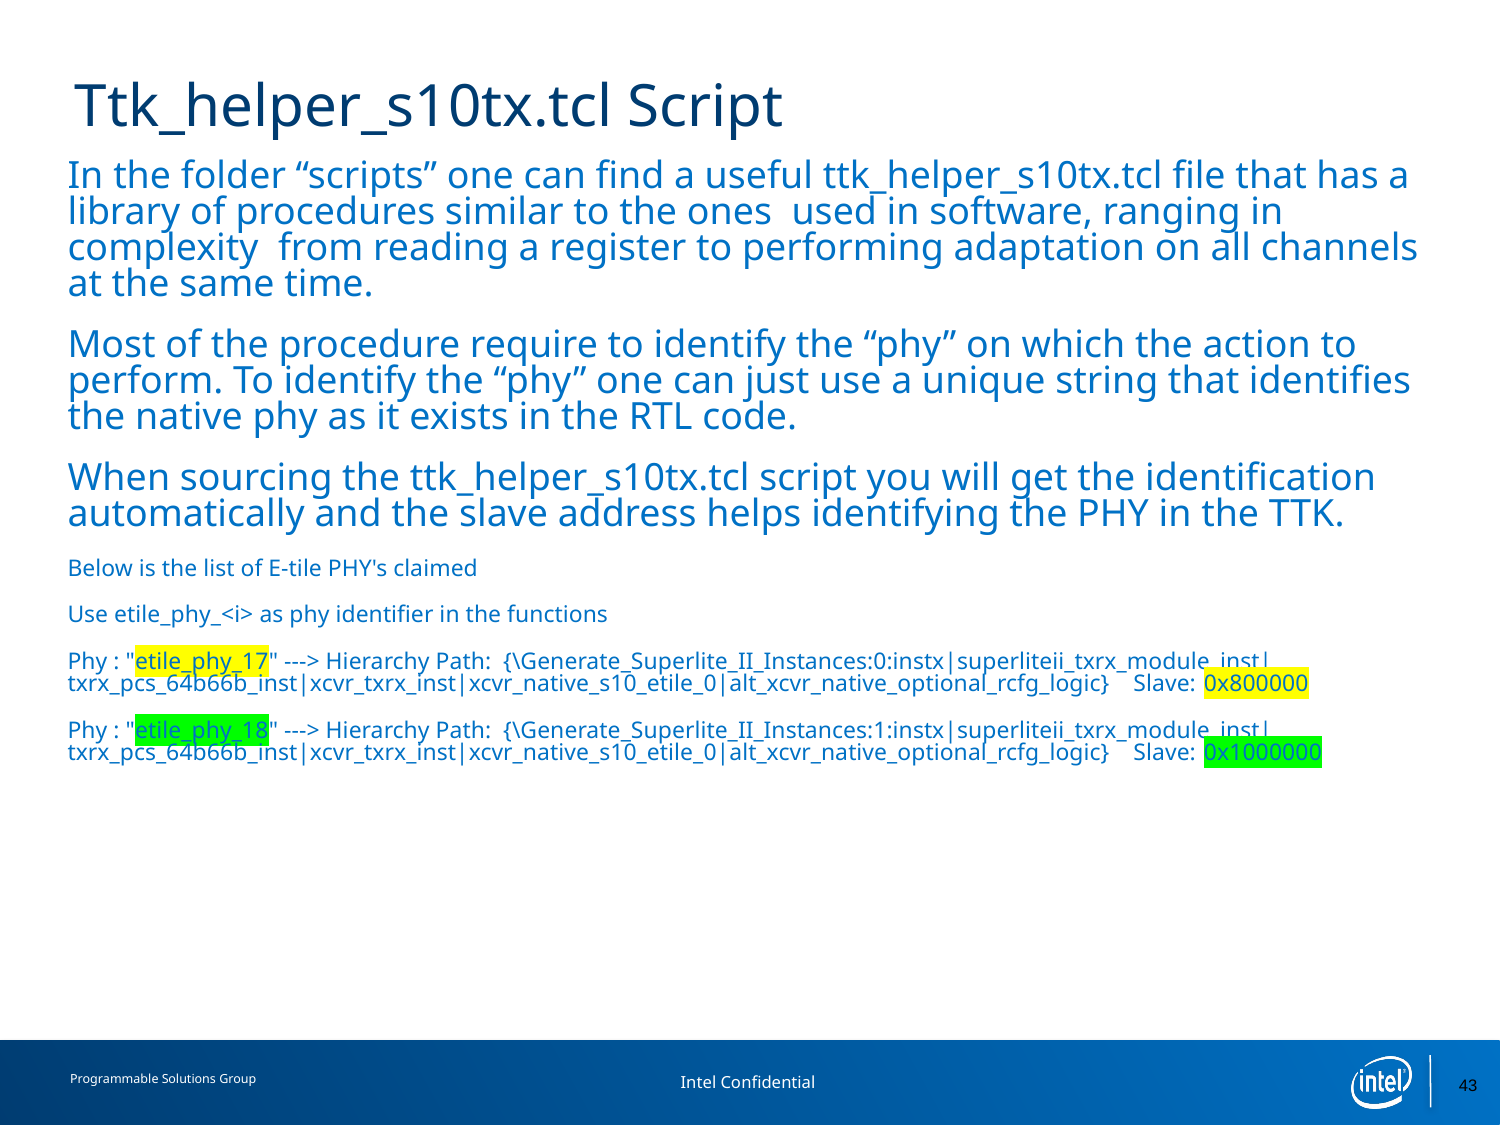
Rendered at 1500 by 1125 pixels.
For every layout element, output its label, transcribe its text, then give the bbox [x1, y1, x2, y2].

title Ttk_helper_s10tx.tcl Script [74, 67, 1425, 159]
slide_number 43 [1127, 1055, 1478, 1116]
list In the folder “scripts” one can find a useful ttk_helper_s10tx.tcl file that has a library of procedures similar to the ones used in software, ranging in complexity from reading a register to performing adaptation on all channels at the same time. Most of the procedure require to identify the “phy” on which the action to perform. To identify the “phy” one can just use a unique string that identifies the native phy as it exists in the RTL code. When sourcing the ttk_helper_s10tx.tcl script you will get the identification automatically and the slave address helps identifying the PHY in the TTK. Below is the list of E-tile PHY's claimed Use etile_phy_<i> as phy identifier in the functions Phy : "etile_phy_17" ---> Hierarchy Path: {\Generate_Superlite_II_Instances:0:instx|superliteii_txrx_module_inst|txrx_pcs_64b66b_inst|xcvr_txrx_inst|xcvr_native_s10_etile_0|alt_xcvr_native_optional_rcfg_logic} Slave: 0x800000 Phy : "etile_phy_18" ---> Hierarchy Path: {\Generate_Superlite_II_Instances:1:instx|superliteii_txrx_module_inst|txrx_pcs_64b66b_inst|xcvr_txrx_inst|xcvr_native_s10_etile_0|alt_xcvr_native_optional_rcfg_logic} Slave: 0x1000000 [67, 159, 1463, 1033]
